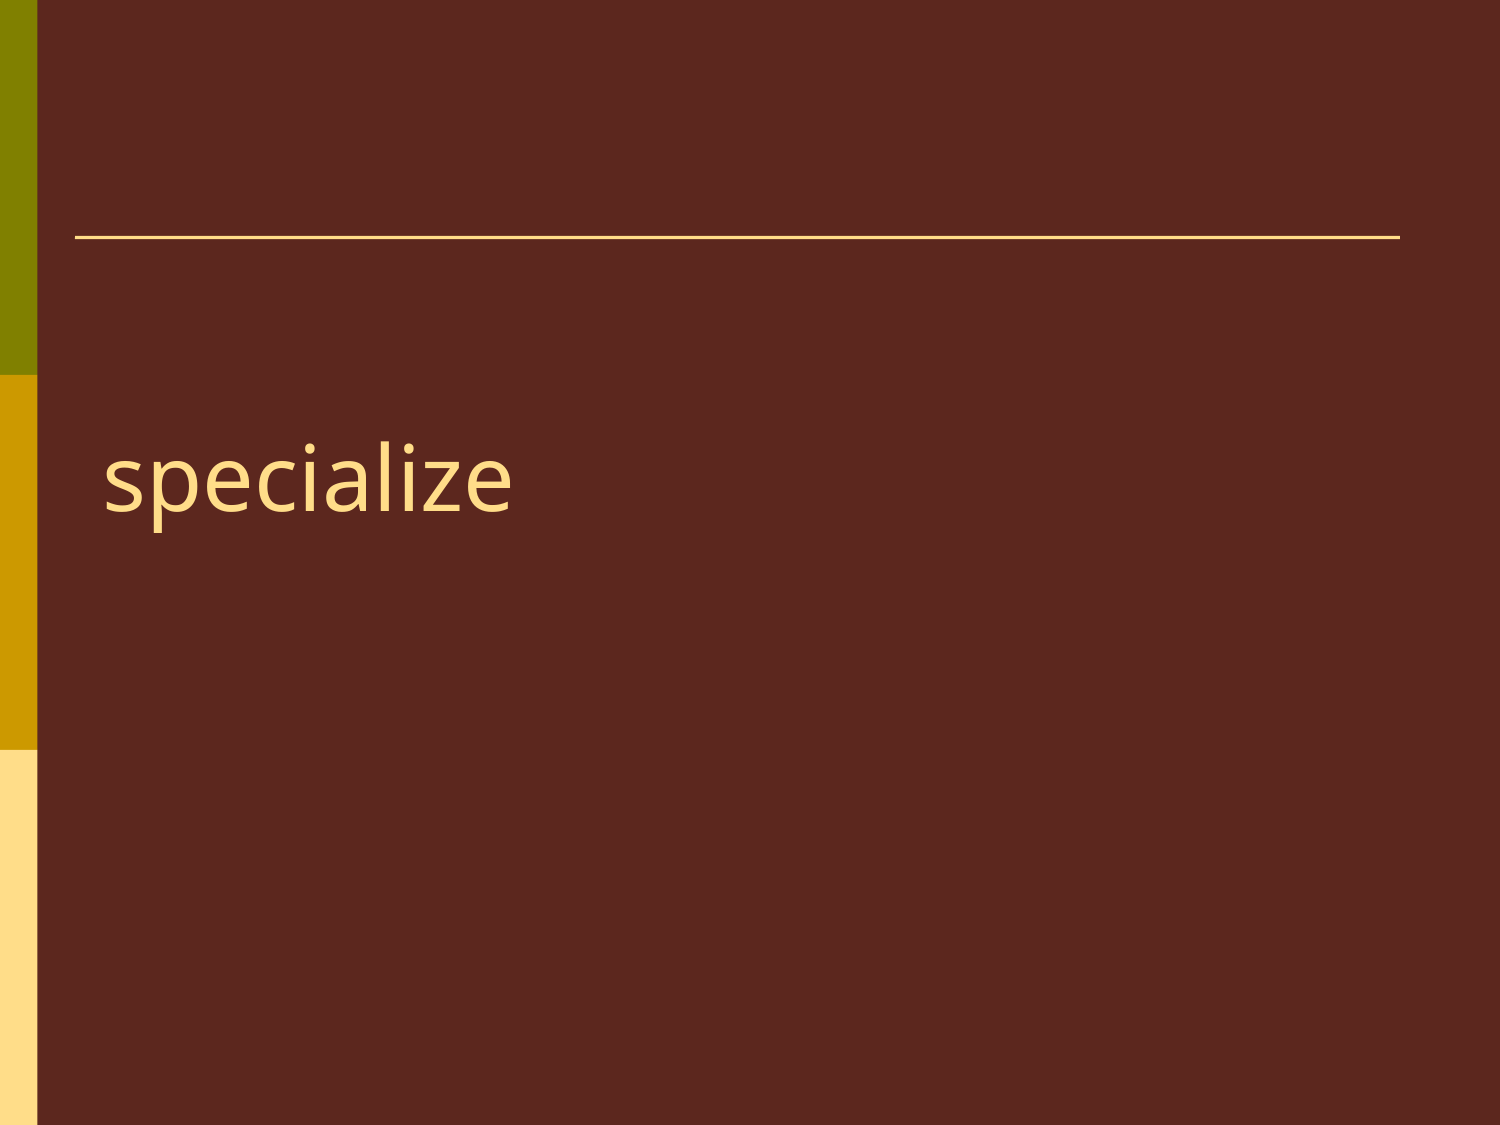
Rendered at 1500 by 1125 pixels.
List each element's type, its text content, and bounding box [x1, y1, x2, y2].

title specialize [87, 350, 1438, 538]
